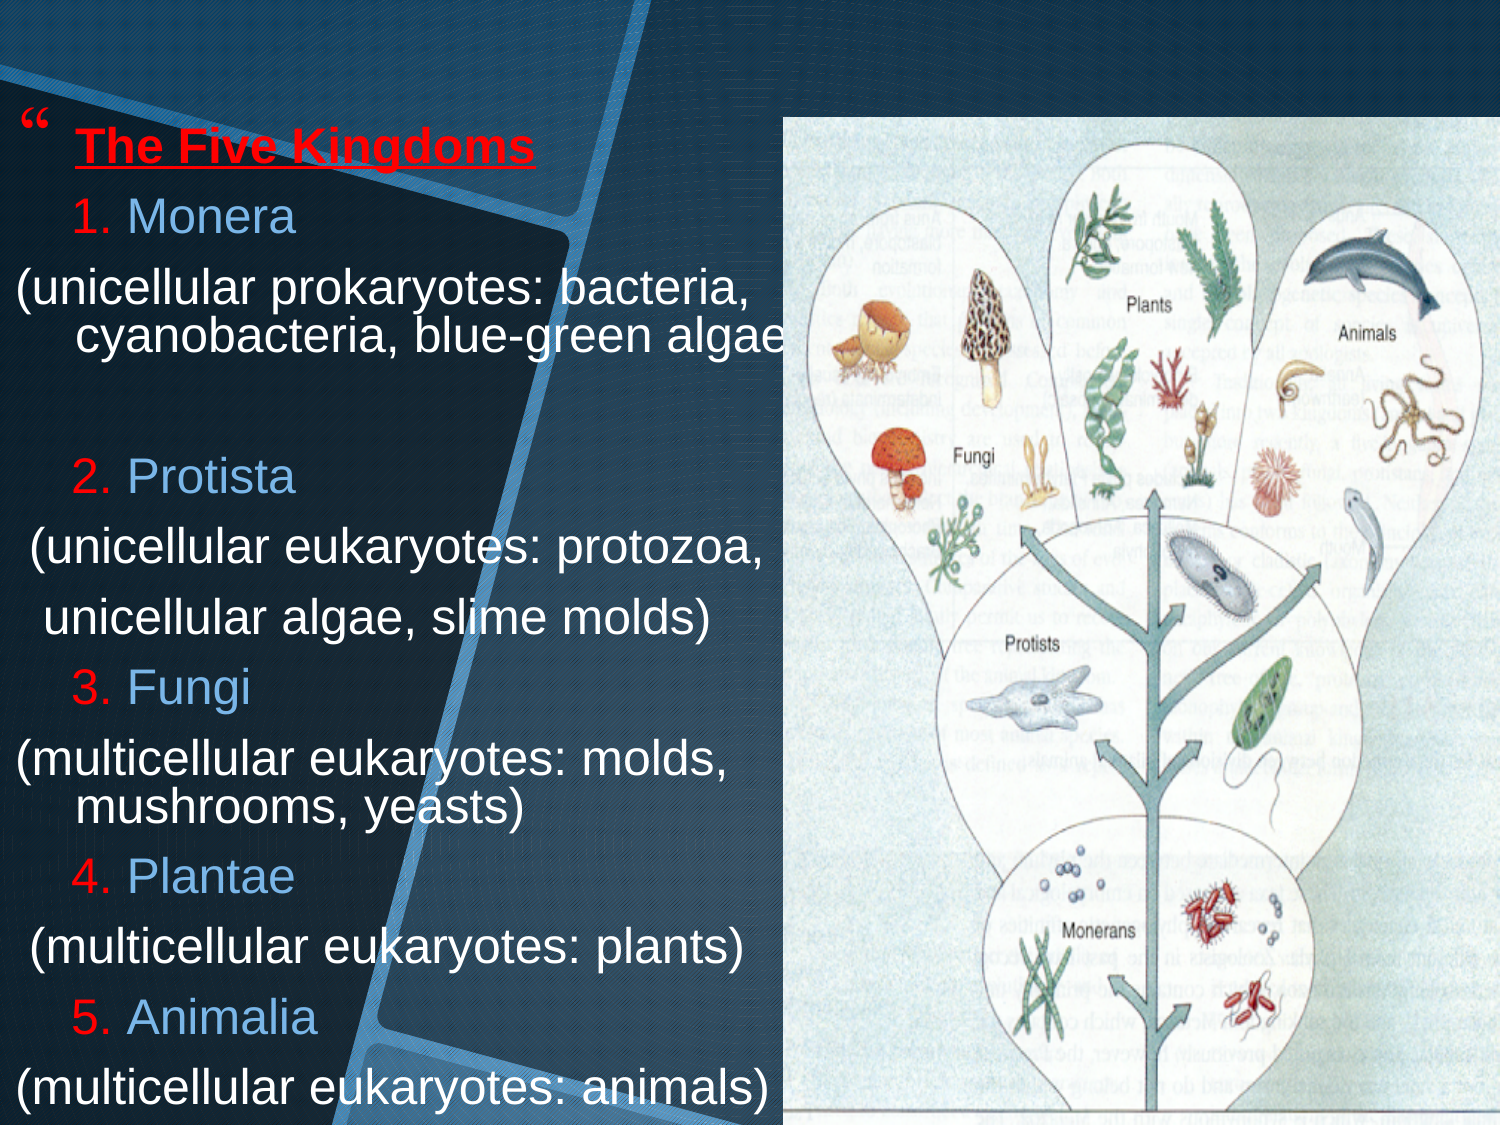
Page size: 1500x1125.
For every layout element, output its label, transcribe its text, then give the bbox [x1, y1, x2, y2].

list The Five Kingdoms 1. Monera (unicellular prokaryotes: bacteria, cyanobacteria, blue-green algae 2. Protista (unicellular eukaryotes: protozoa, unicellular algae, slime molds) 3. Fungi (multicellular eukaryotes: molds, mushrooms, yeasts) 4. Plantae (multicellular eukaryotes: plants) 5. Animalia (multicellular eukaryotes: animals) [0, 117, 776, 1125]
picture [782, 117, 1500, 1125]
